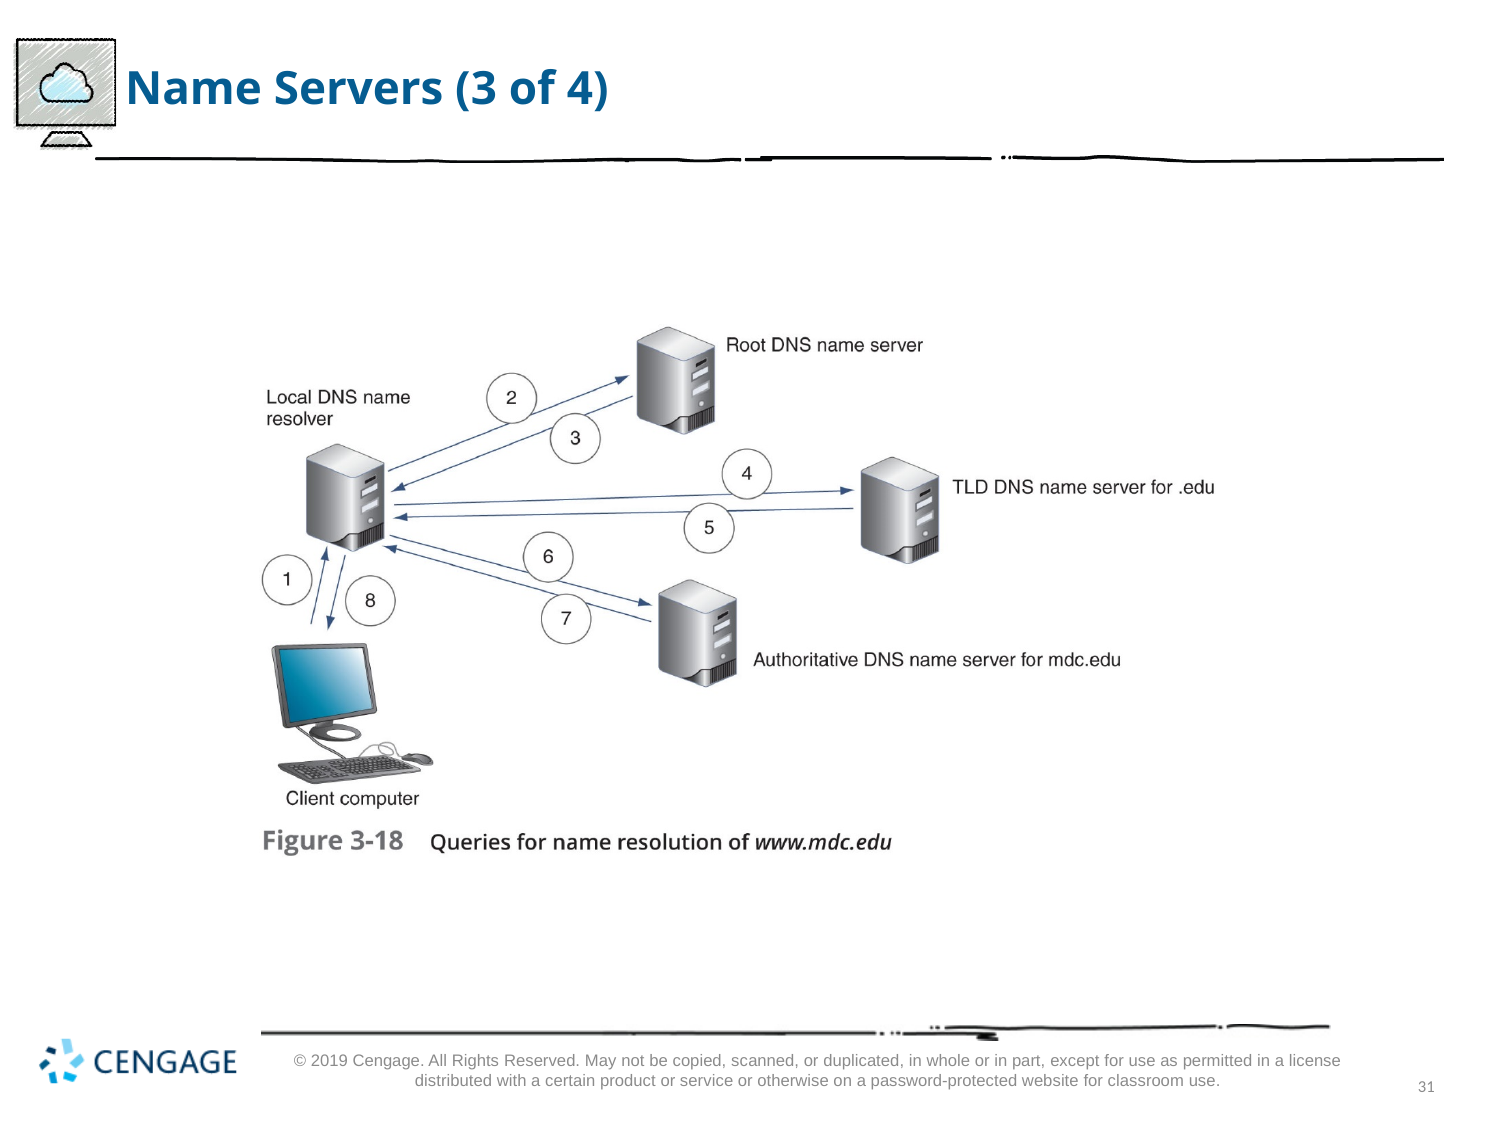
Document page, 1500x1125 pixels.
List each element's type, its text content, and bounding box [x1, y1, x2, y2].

picture [95, 155, 1444, 163]
picture [261, 1024, 1331, 1041]
picture [19, 1025, 249, 1096]
picture [13, 36, 117, 151]
title Name Servers (3 of 4) [125, 66, 1442, 116]
picture [259, 324, 1216, 858]
footer © 2019 Cengage. All Rights Reserved. May not be copied, scanned, or duplicated, in whole or in part, except for use as permitted in a license distributed with a certain product or service or otherwise on a password-protected website for classroom use. [262, 1050, 1375, 1091]
